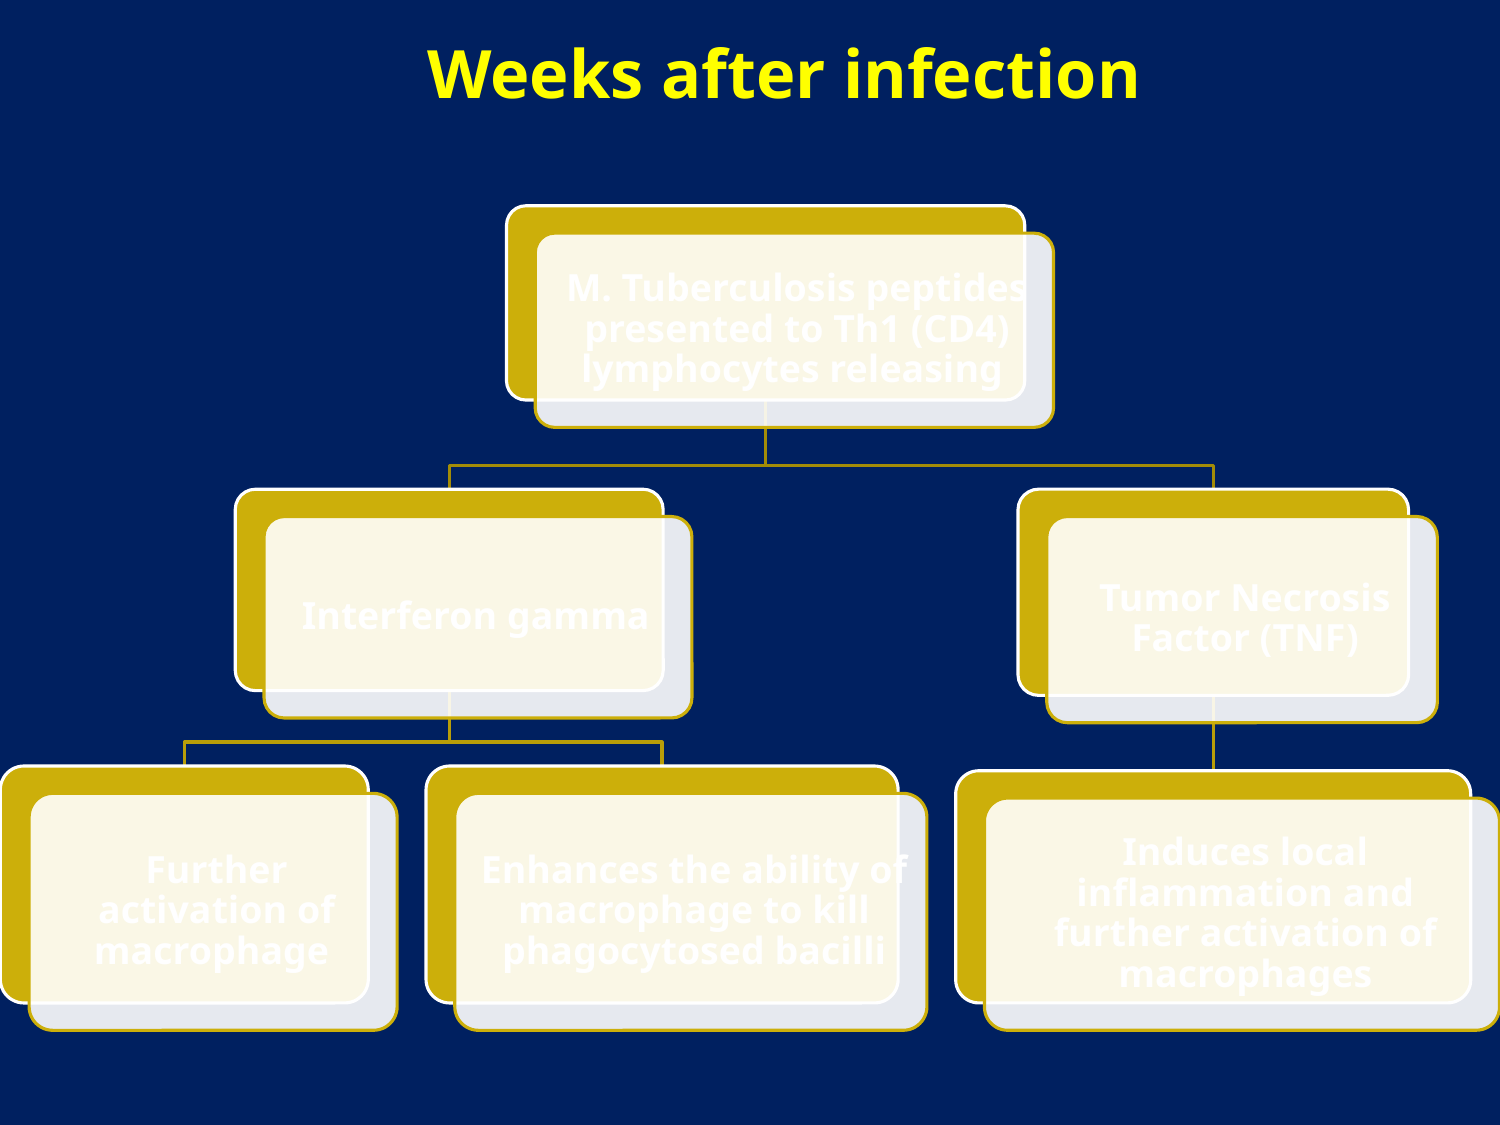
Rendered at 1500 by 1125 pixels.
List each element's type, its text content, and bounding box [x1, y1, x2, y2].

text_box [0, 124, 1500, 1125]
text_box Weeks after infection [275, 24, 1275, 114]
